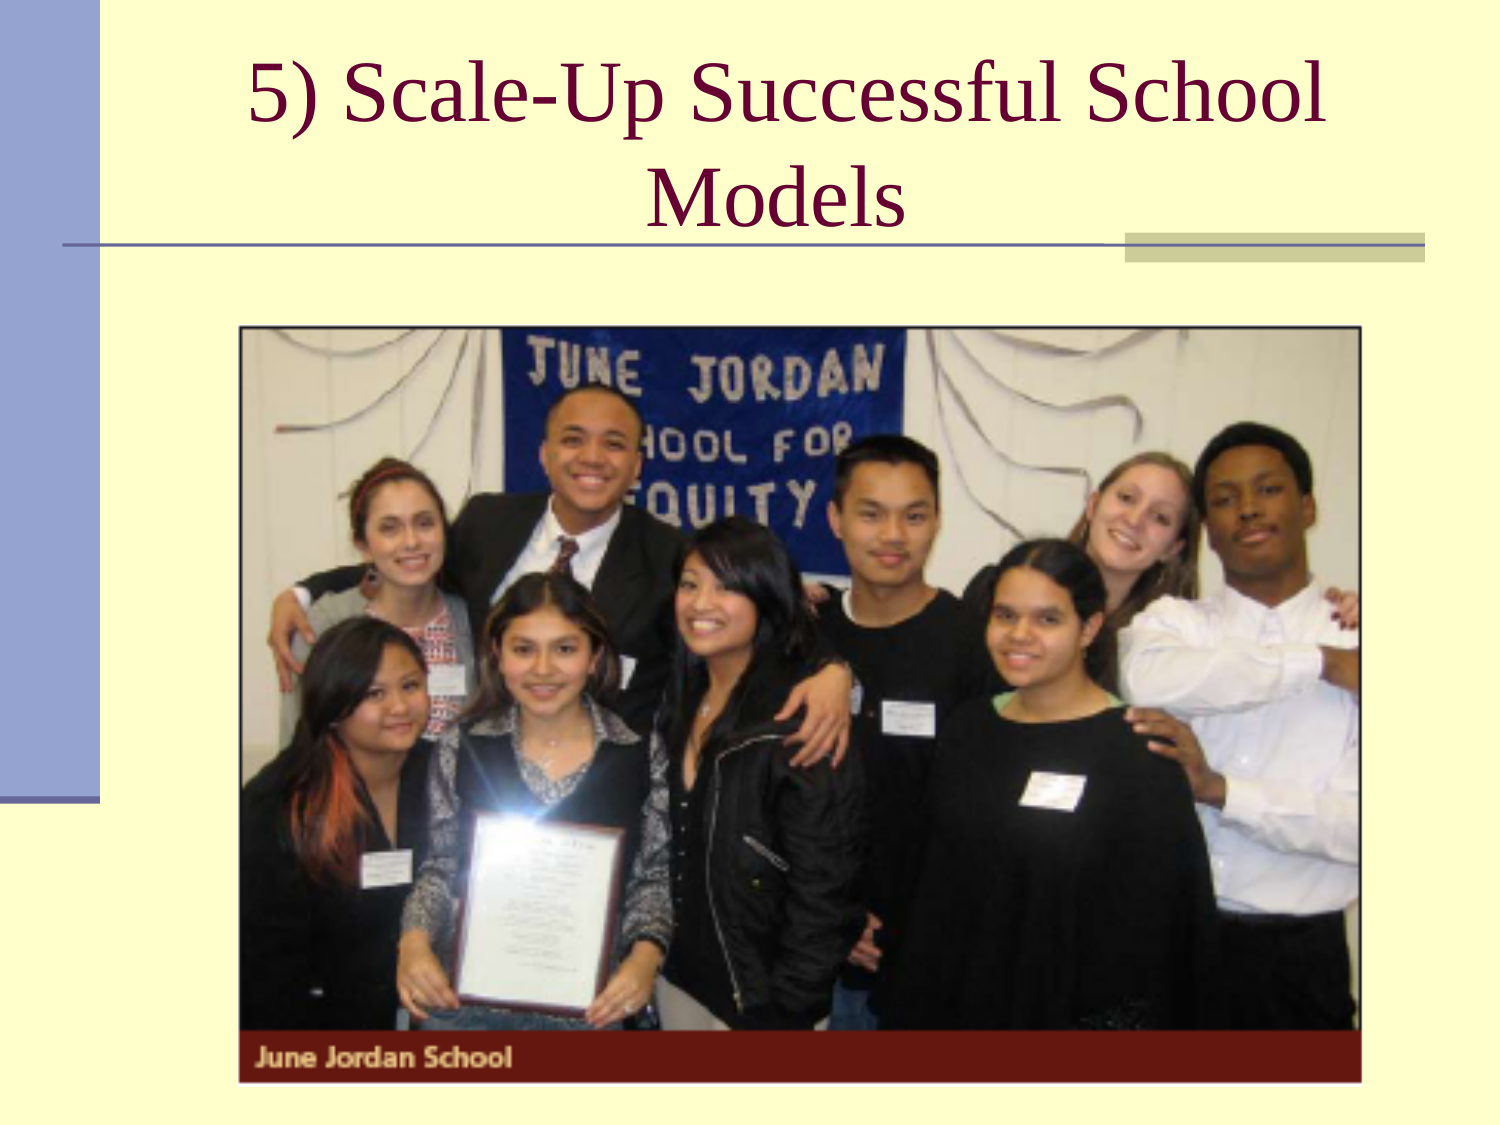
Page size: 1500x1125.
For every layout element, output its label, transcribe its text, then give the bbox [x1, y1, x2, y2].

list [237, 324, 1363, 1088]
title 5) Scale-Up Successful School Models [149, 45, 1426, 234]
